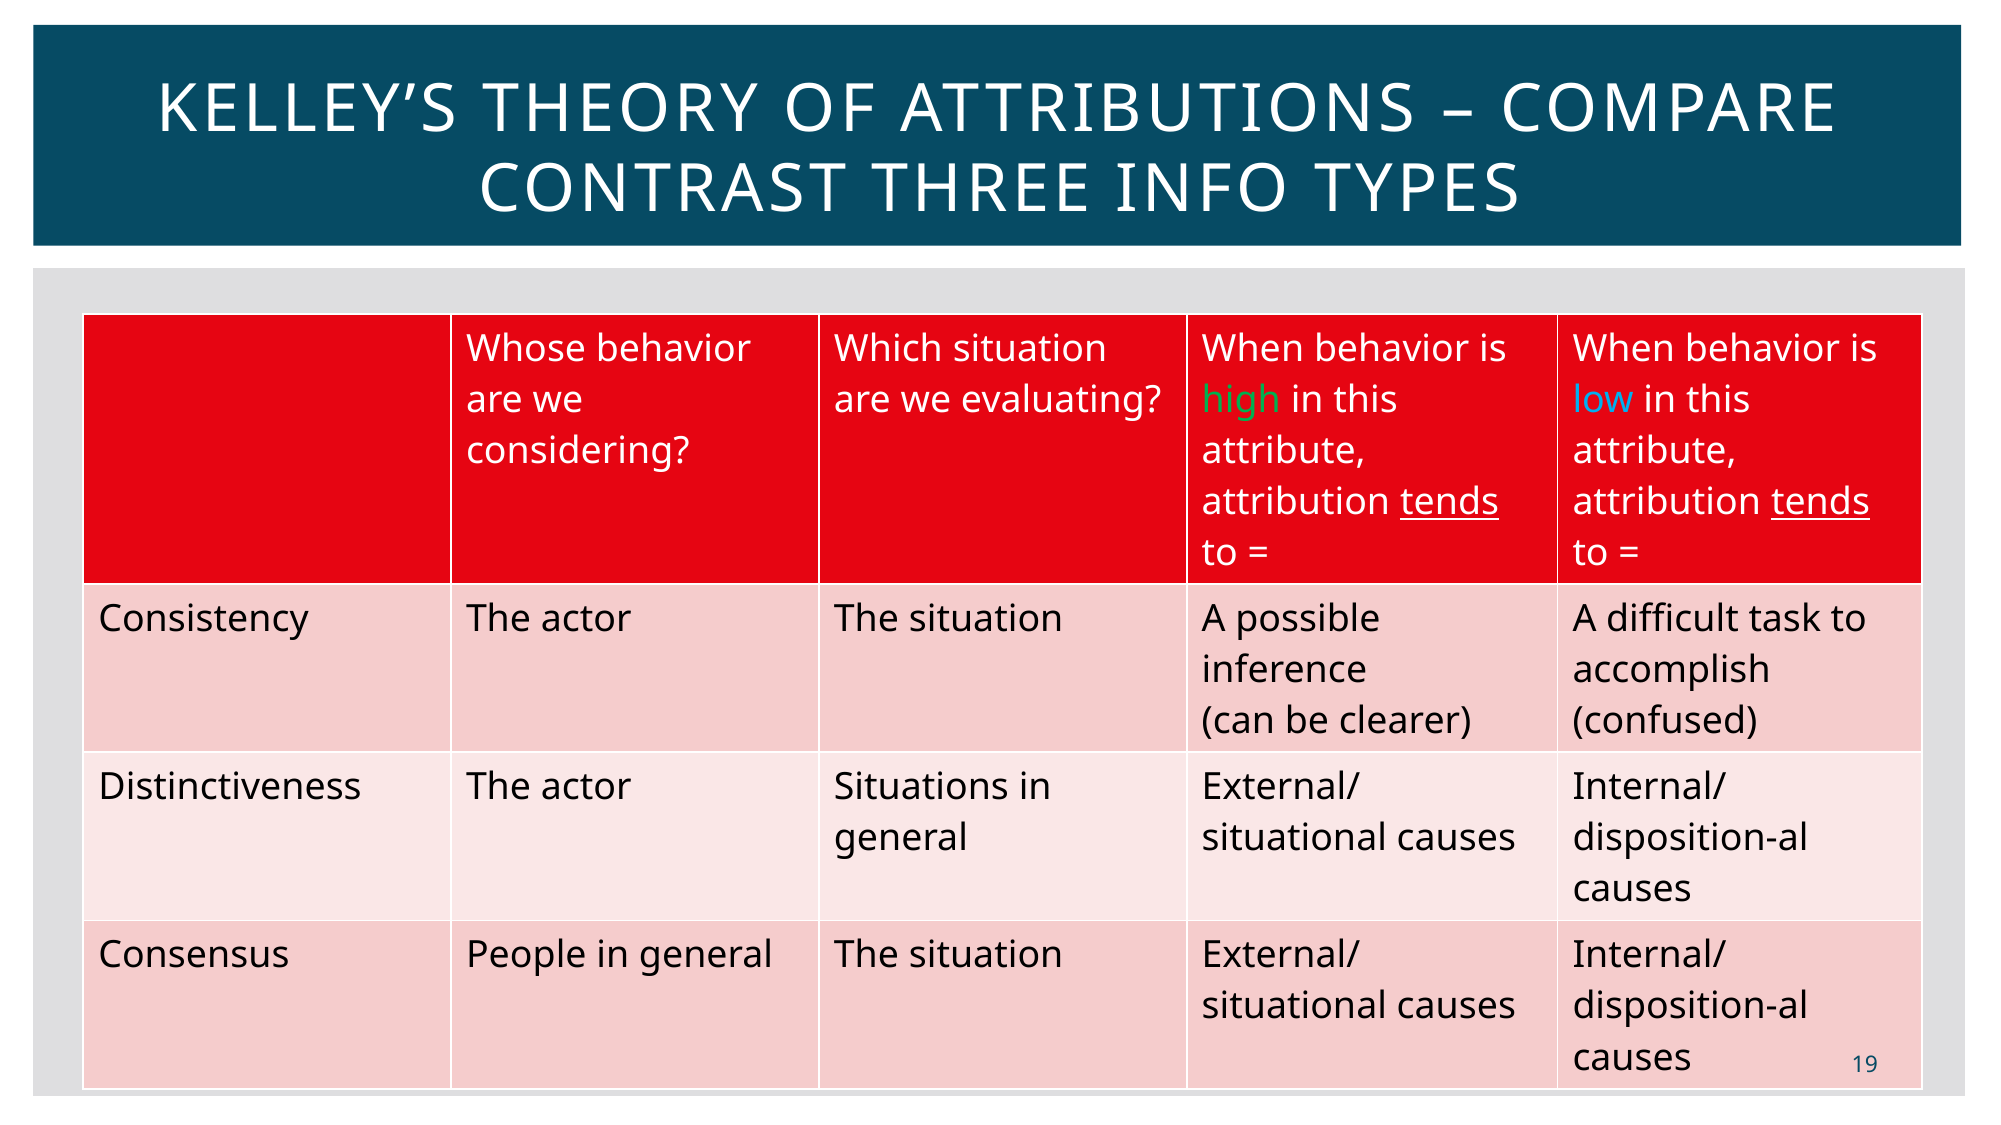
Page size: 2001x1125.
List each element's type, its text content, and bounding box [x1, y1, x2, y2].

table_header When behavior is high in this attribute, attribution tends to = [1188, 315, 1557, 583]
table_cell The actor [452, 753, 818, 920]
table_cell Internal/disposition-al causes [1558, 921, 1921, 1088]
table_header When behavior is low in this attribute, attribution tends to = [1558, 315, 1921, 583]
table_cell A difficult task to accomplish (confused) [1558, 585, 1921, 751]
table_cell External/situational causes [1188, 753, 1557, 920]
table_header [84, 315, 450, 583]
table_header Which situation are we evaluating? [820, 315, 1186, 583]
table_cell Situations in general [820, 753, 1186, 920]
table_cell The situation [820, 585, 1186, 751]
table_header Whose behavior are we considering? [452, 315, 818, 583]
table_cell Consensus [84, 921, 450, 1088]
table_cell A possible inference (can be clearer) [1188, 585, 1557, 751]
table_cell External/situational causes [1188, 921, 1557, 1088]
table_cell The situation [820, 921, 1186, 1088]
table_cell Consistency [84, 585, 450, 751]
slide_number 19 [1800, 1041, 1930, 1089]
title Kelley’s theory of attributions – Compare contrast three info types [83, 58, 1917, 232]
table_cell Internal/disposition-al causes [1558, 753, 1921, 920]
table_cell Distinctiveness [84, 753, 450, 920]
table_cell The actor [452, 585, 818, 751]
table_cell People in general [452, 921, 818, 1088]
